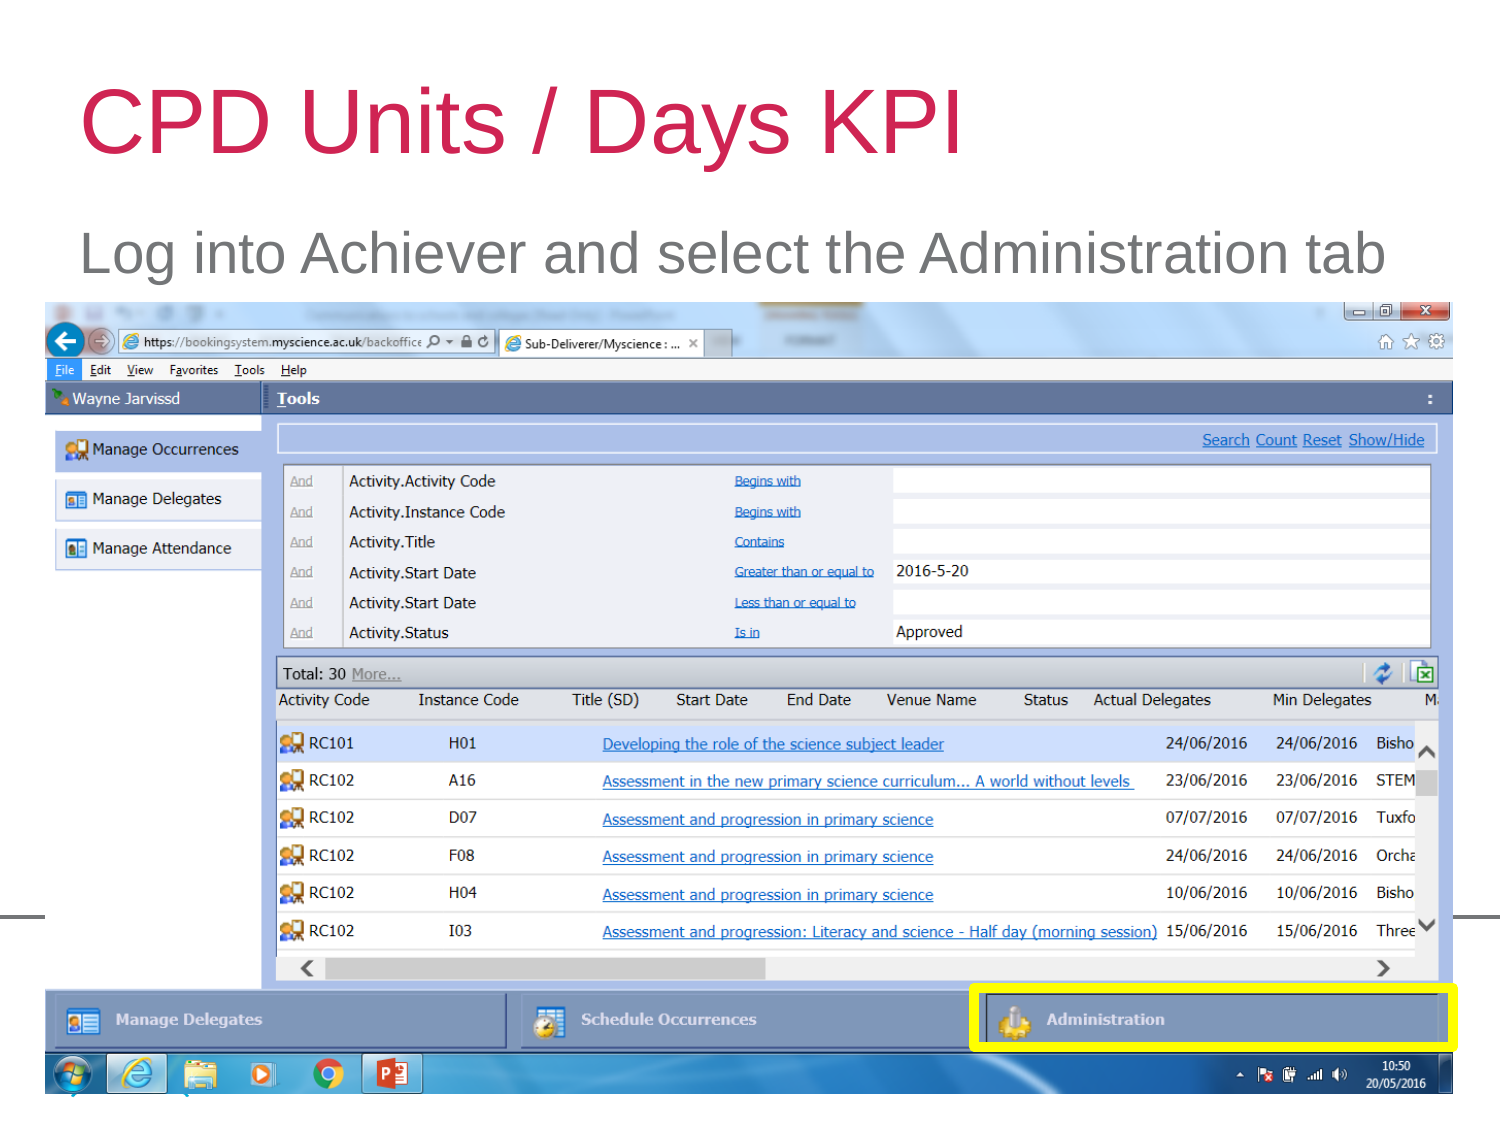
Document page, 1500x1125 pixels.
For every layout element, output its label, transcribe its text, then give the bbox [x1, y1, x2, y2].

list Log into Achiever and select the Administration tab [64, 208, 1434, 301]
title CPD Units / Days KPI [64, 54, 1434, 185]
picture [41, 302, 1454, 1114]
